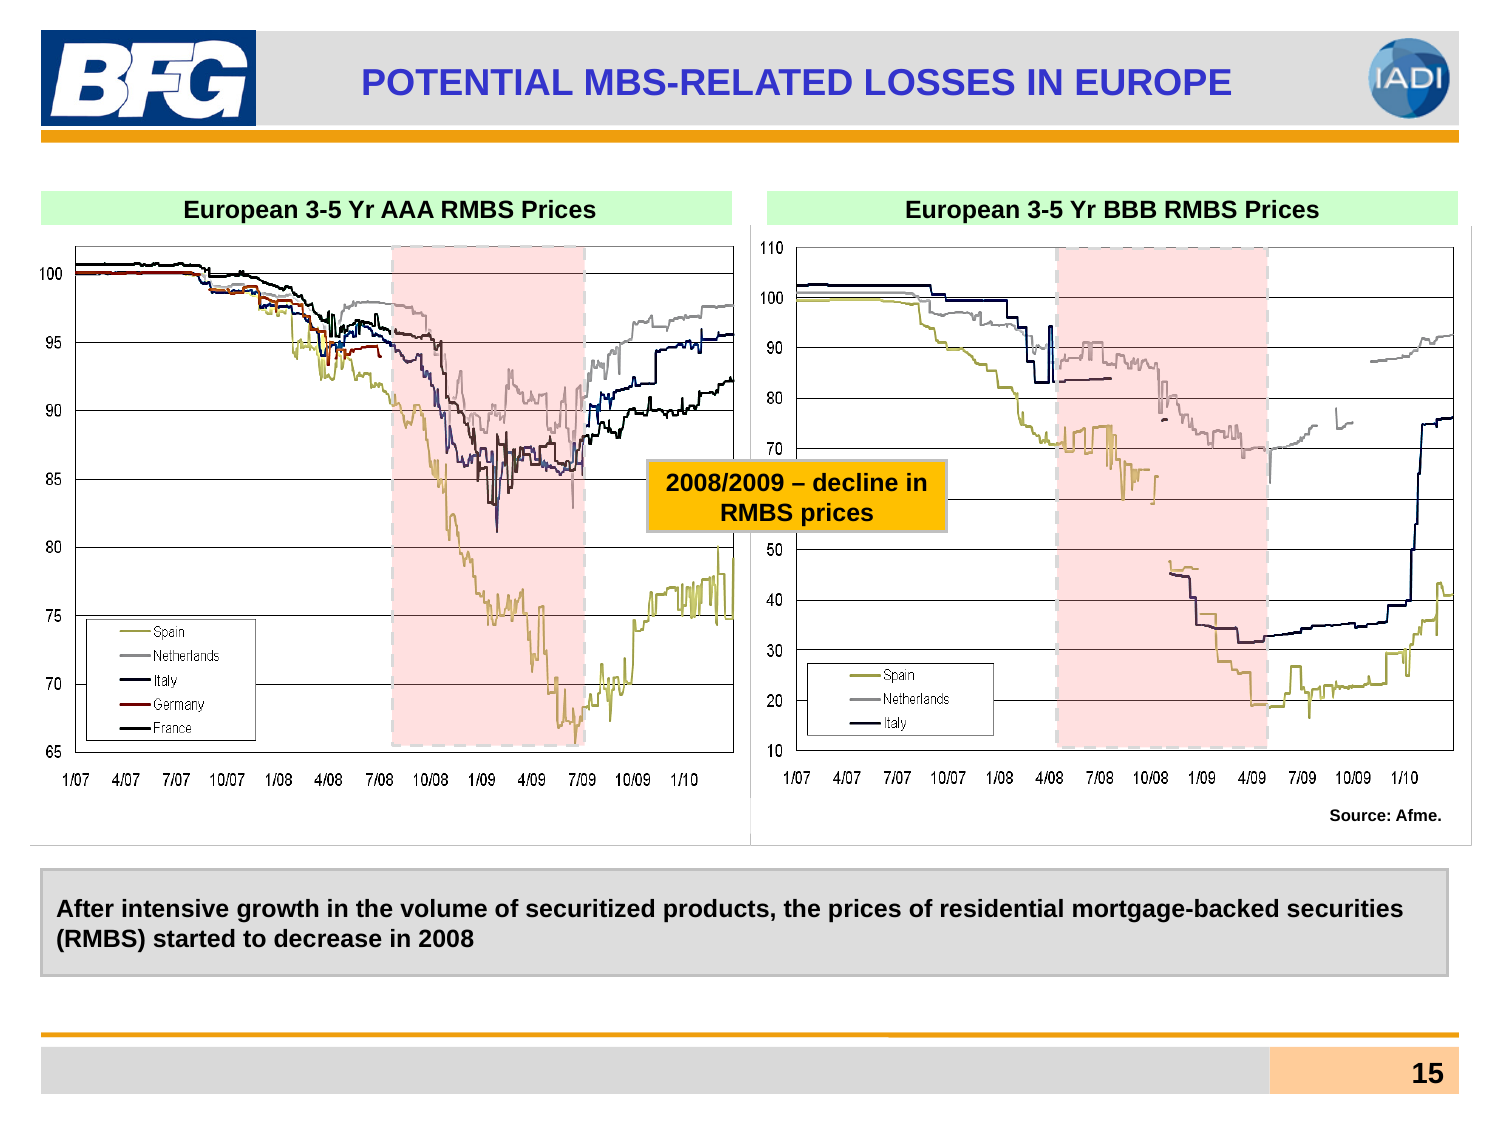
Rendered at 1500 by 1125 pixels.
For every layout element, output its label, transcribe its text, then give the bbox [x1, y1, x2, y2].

text_box [1074, 1046, 1425, 1102]
text_box European 3-5 Yr AAA RMBS Prices [41, 191, 733, 223]
text_box Potential MBS-related losses in Europe [230, 50, 1365, 111]
text_box European 3-5 Yr BBB RMBS Prices [767, 191, 1459, 223]
text_box After intensive growth in the volume of securitized products, the prices of residential mortgage-backed securities (RMBS) started to decrease in 2008 [41, 869, 1448, 976]
picture [29, 224, 1472, 847]
picture [41, 30, 256, 126]
picture [1367, 38, 1451, 119]
